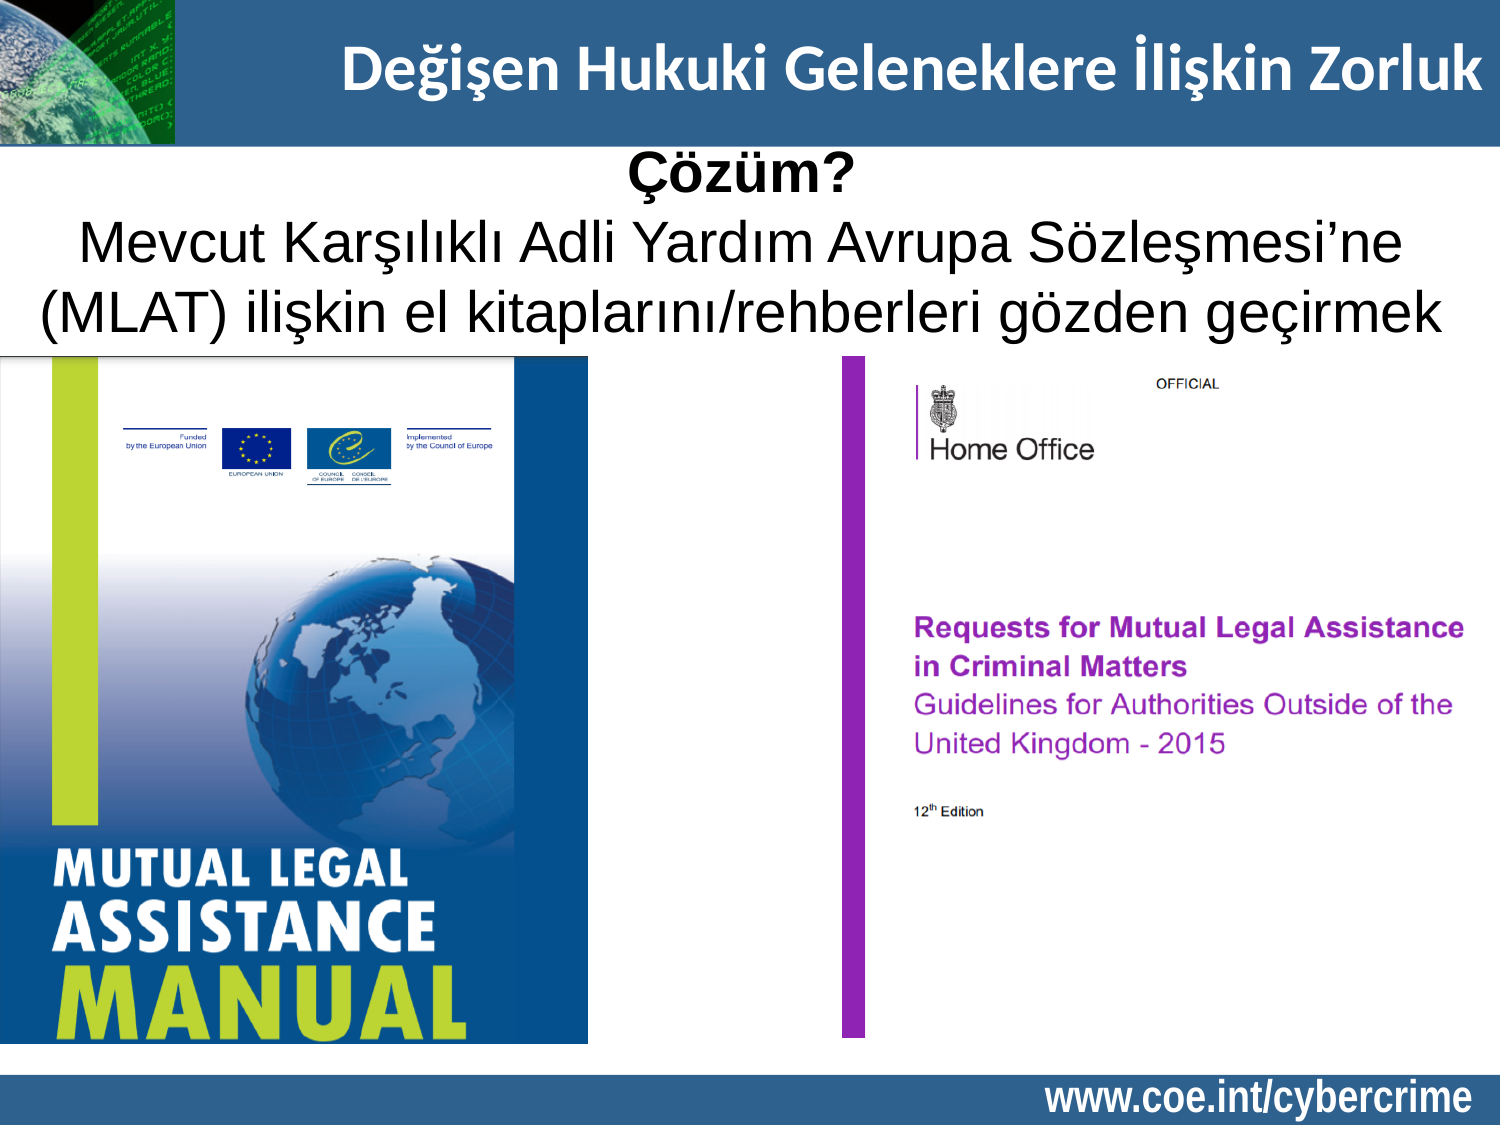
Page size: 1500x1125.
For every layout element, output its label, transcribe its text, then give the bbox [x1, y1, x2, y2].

text_box [0, 1073, 1030, 1125]
picture [842, 356, 1500, 1054]
text_box Değişen Hukuki Geleneklere İlişkin Zorluk [179, 0, 1500, 149]
picture [0, 0, 175, 144]
picture [0, 356, 588, 1044]
text_box www.coe.int/cybercrime [1030, 1061, 1500, 1125]
text_box Çözüm? Mevcut Karşılıklı Adli Yardım Avrupa Sözleşmesi’ne (MLAT) ilişkin el kitaplarını/rehberleri gözden geçirmek [19, 126, 1481, 352]
